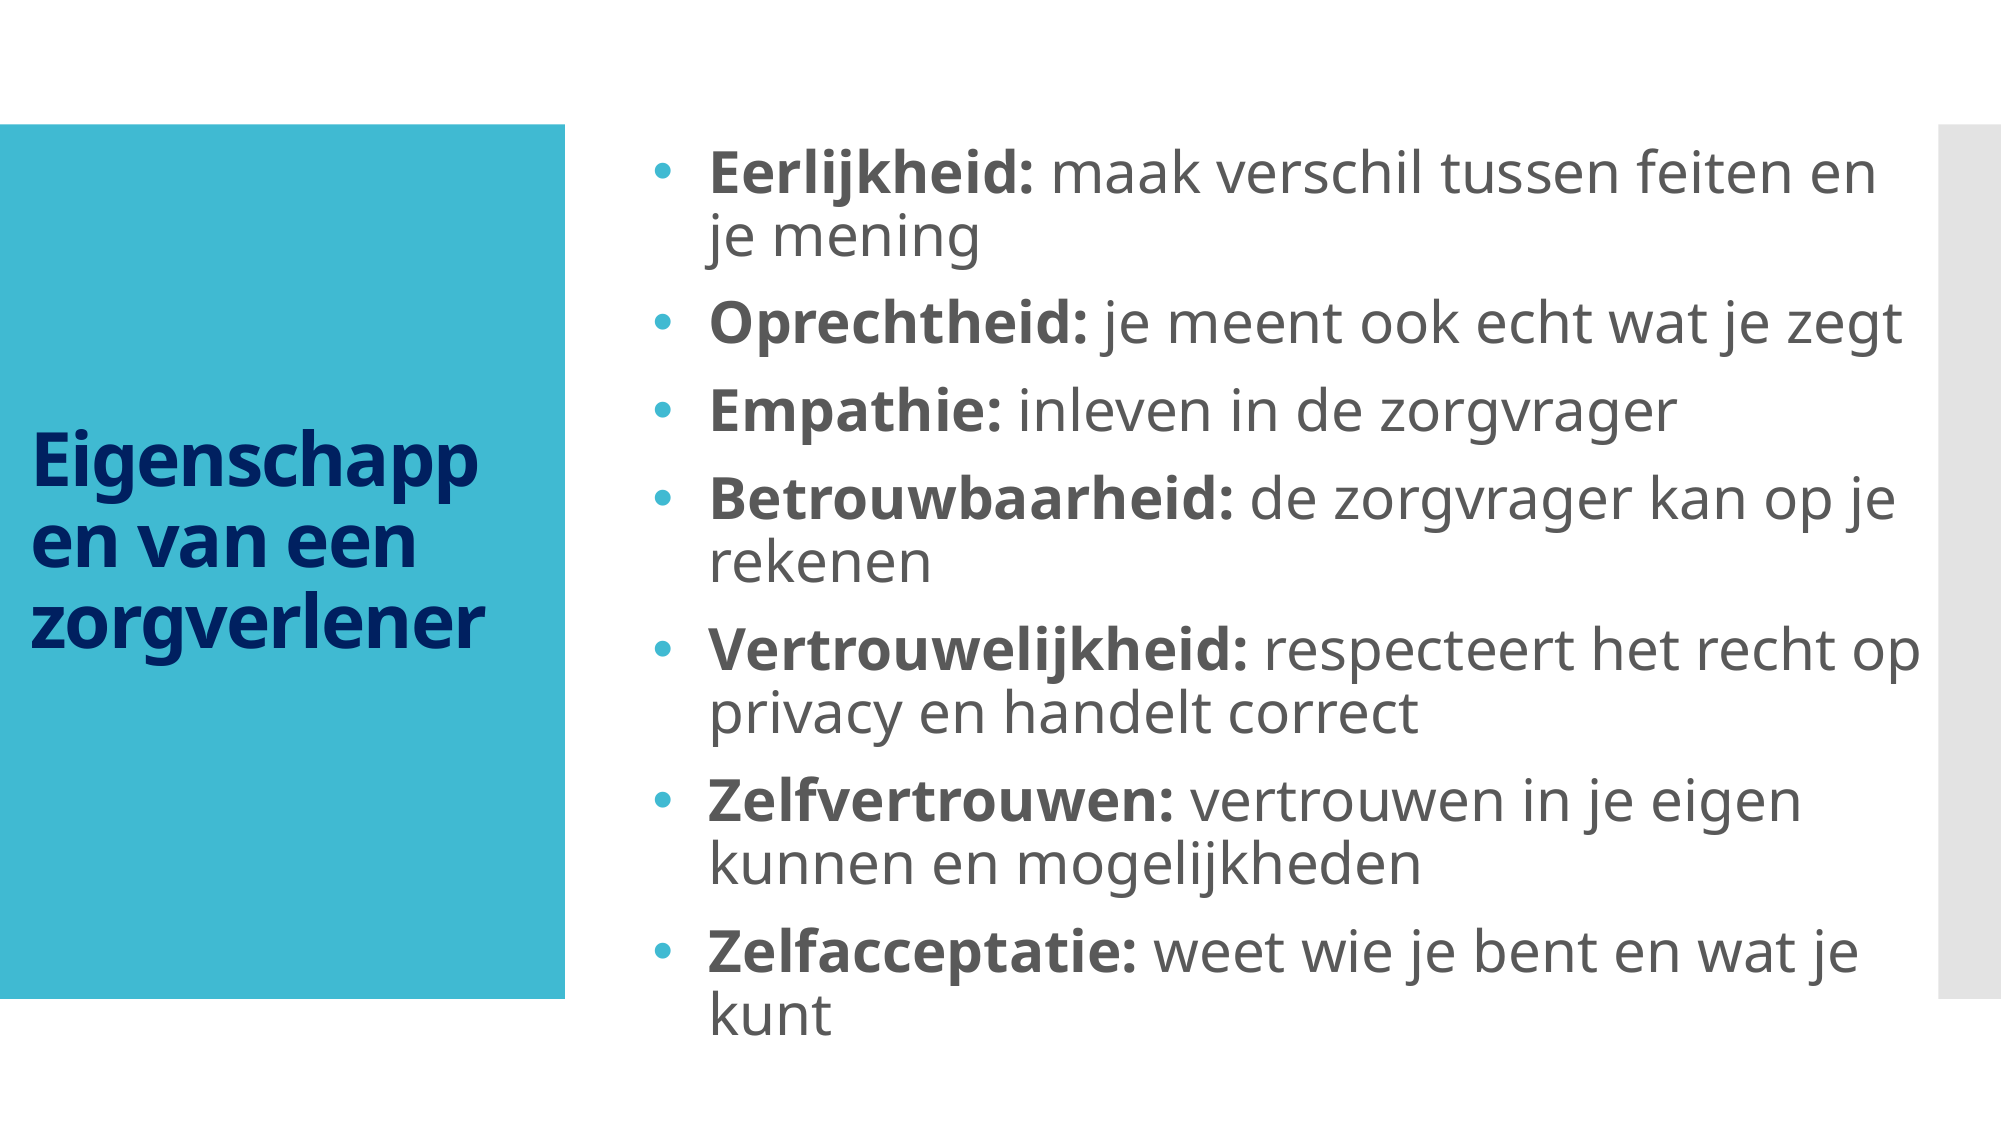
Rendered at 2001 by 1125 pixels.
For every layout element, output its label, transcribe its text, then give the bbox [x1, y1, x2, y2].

title Eigenschappen van een zorgverlener [15, 375, 530, 672]
list Eerlijkheid: maak verschil tussen feiten en je mening Oprechtheid: je meent ook echt wat je zegt Empathie: inleven in de zorgvrager Betrouwbaarheid: de zorgvrager kan op je rekenen Vertrouwelijkheid: respecteert het recht op privacy en handelt correct Zelfvertrouwen: vertrouwen in je eigen kunnen en mogelijkheden Zelfacceptatie: weet wie je bent en wat je kunt [637, 135, 1939, 1002]
